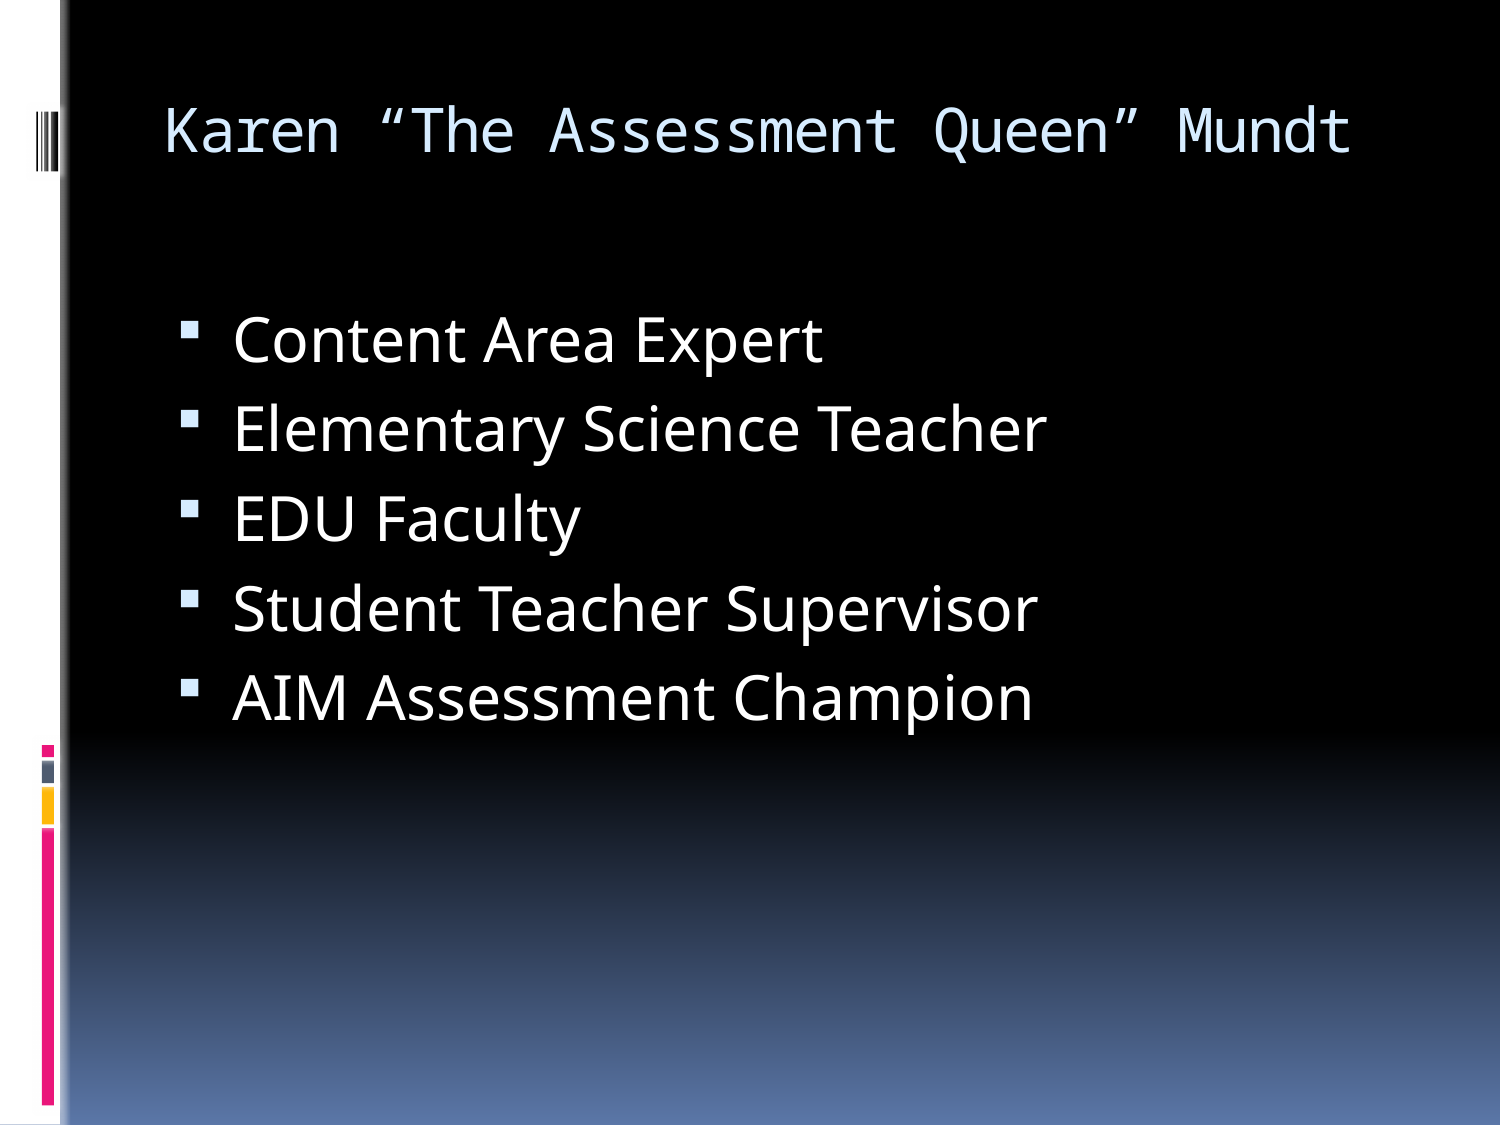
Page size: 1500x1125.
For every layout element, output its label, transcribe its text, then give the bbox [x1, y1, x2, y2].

list Content Area Expert Elementary Science Teacher EDU Faculty Student Teacher Supervisor AIM Assessment Champion [150, 292, 1425, 1043]
title Karen “The Assessment Queen” Mundt [150, 83, 1425, 234]
